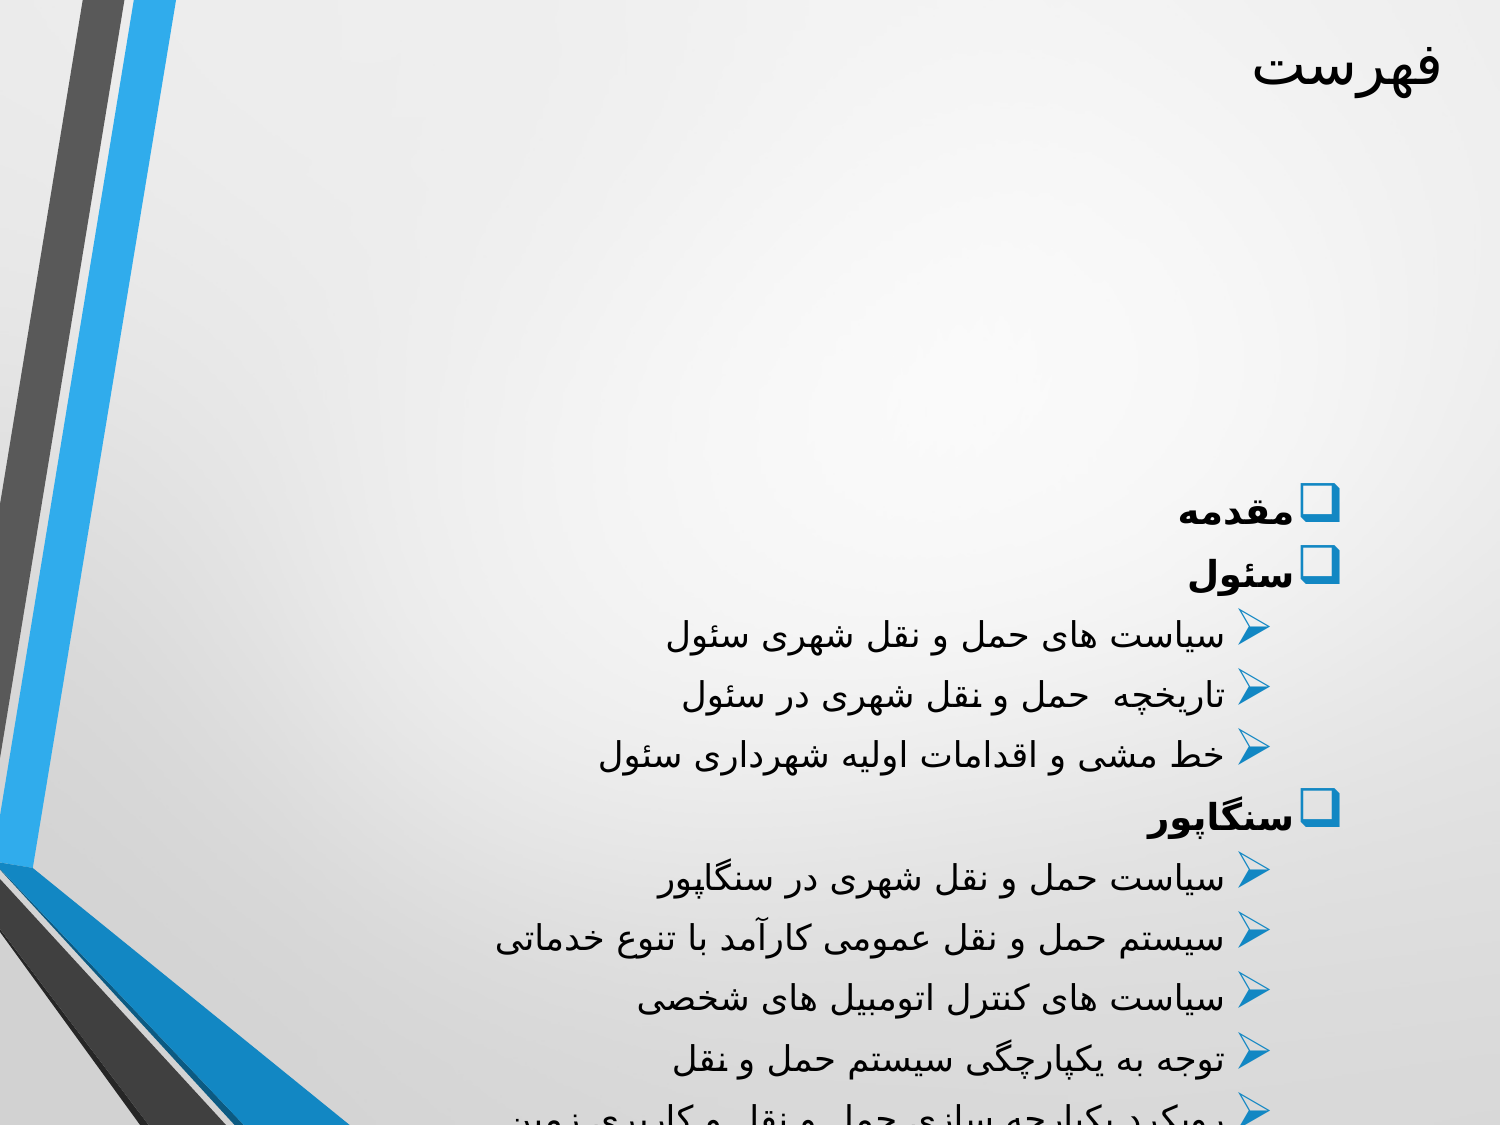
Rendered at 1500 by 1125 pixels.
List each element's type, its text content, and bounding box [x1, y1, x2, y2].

title فهرست [194, 0, 1459, 215]
list مقدمه سئول سیاست های حمل و نقل شهری سئول تاریخچه حمل و نقل شهری در سئول خط مشی و اقدامات اولیه شهرداری سئول سنگاپور سیاست حمل و نقل شهری در سنگاپور سیستم حمل و نقل عمومی کارآمد با تنوع خدماتی سیاست های کنترل اتومبیل های شخصی توجه به یکپارچگی سیستم حمل و نقل رویکرد یکپارچه سازی حمل و نقل و کاربری زمین مقایسه تطبیقی تهران با نمونه های بررسی شده جمع بندی و نتیجه گیری پیشنهادات ارائه شده برای بهبود حمل و نقل تهران منابع [88, 479, 1353, 1125]
